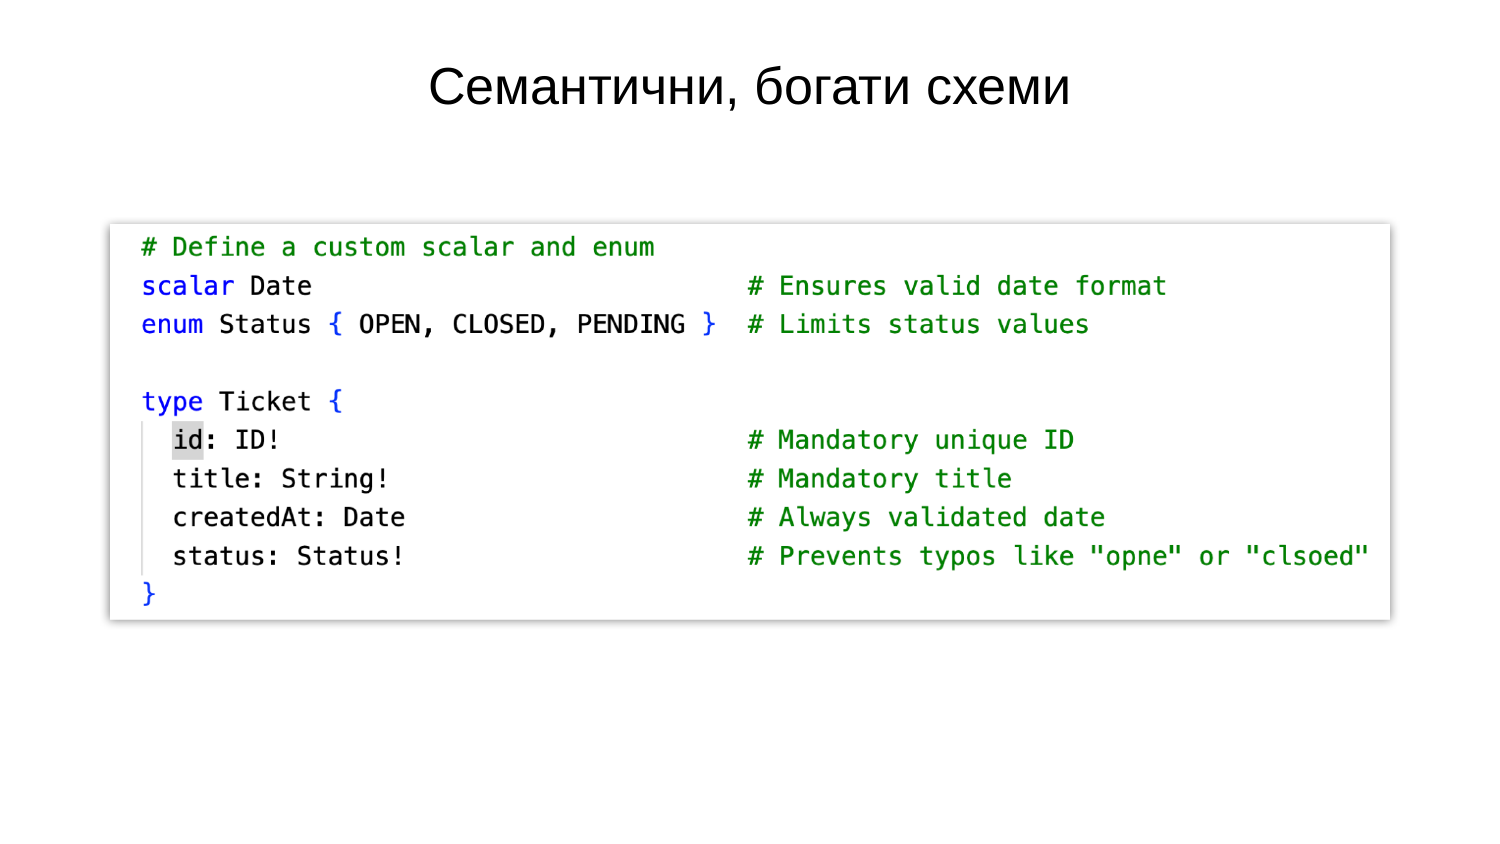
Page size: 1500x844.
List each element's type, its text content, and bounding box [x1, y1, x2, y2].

picture [110, 223, 1390, 620]
title Семантични, богати схеми [51, 14, 1449, 153]
